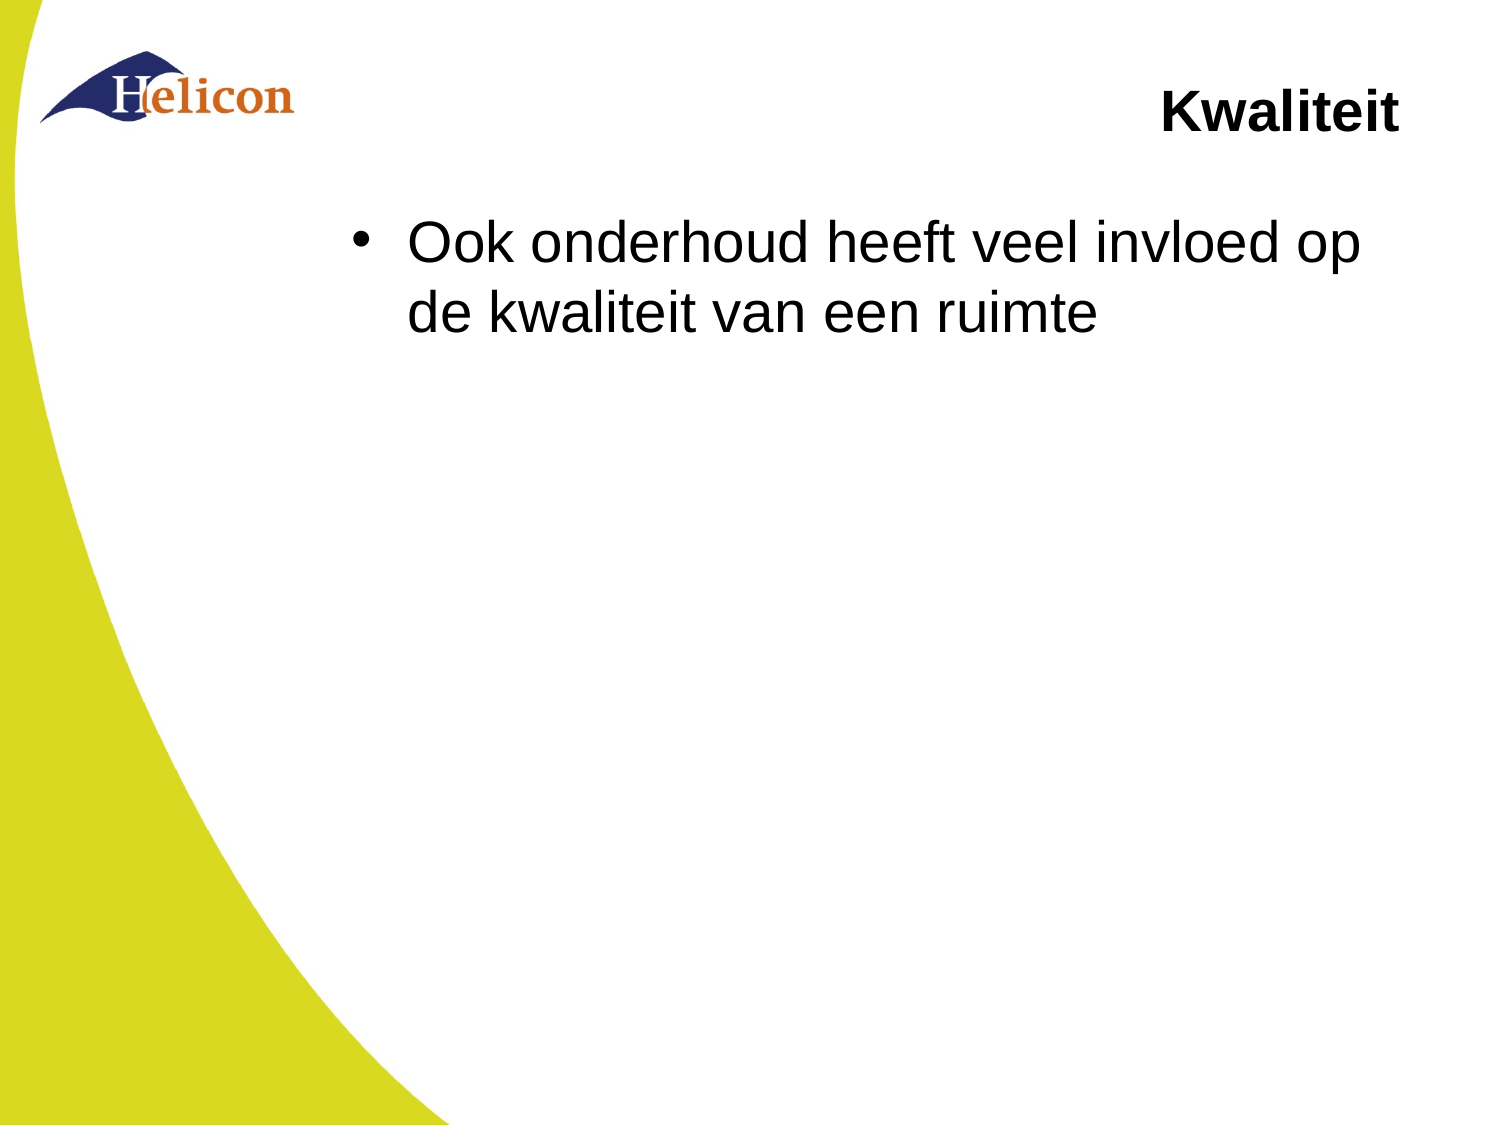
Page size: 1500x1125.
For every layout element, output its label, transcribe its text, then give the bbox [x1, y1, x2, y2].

picture [0, 0, 1500, 1125]
title Kwaliteit [324, 54, 1415, 161]
list Ook onderhoud heeft veel invloed op de kwaliteit van een ruimte [336, 196, 1425, 1005]
